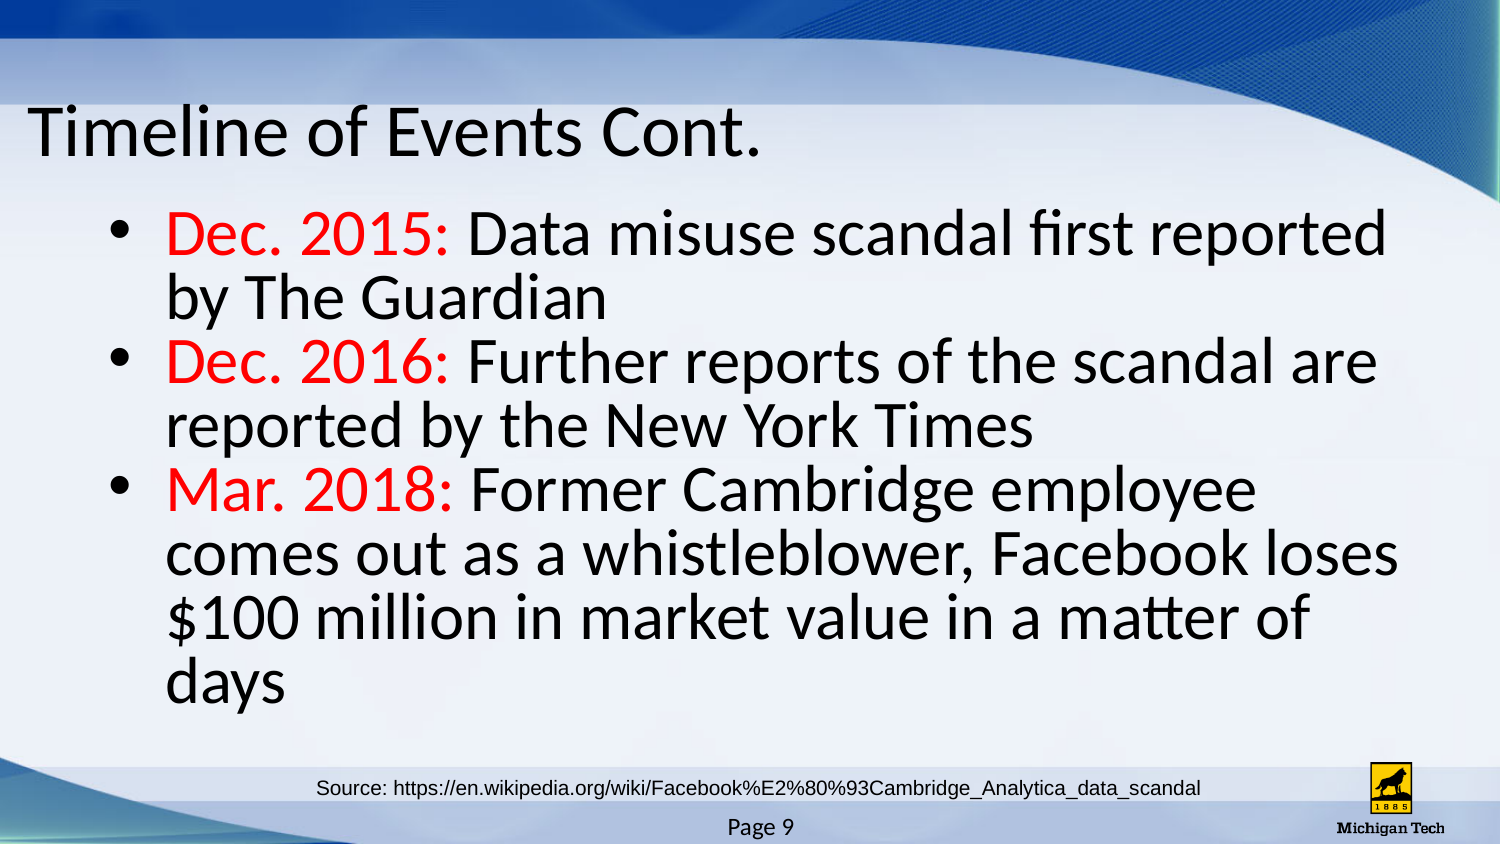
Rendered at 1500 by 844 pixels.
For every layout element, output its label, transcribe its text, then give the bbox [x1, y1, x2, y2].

picture [0, 0, 1500, 844]
text_box Source: https://en.wikipedia.org/wiki/Facebook%E2%80%93Cambridge_Analytica_data_scandal [301, 767, 1285, 808]
list Dec. 2015: Data misuse scandal first reported by The Guardian Dec. 2016: Further reports of the scandal are reported by the New York Times Mar. 2018: Former Cambridge employee comes out as a whistleblower, Facebook loses $100 million in market value in a matter of days [75, 196, 1425, 797]
title Timeline of Events Cont. [12, 56, 1263, 197]
